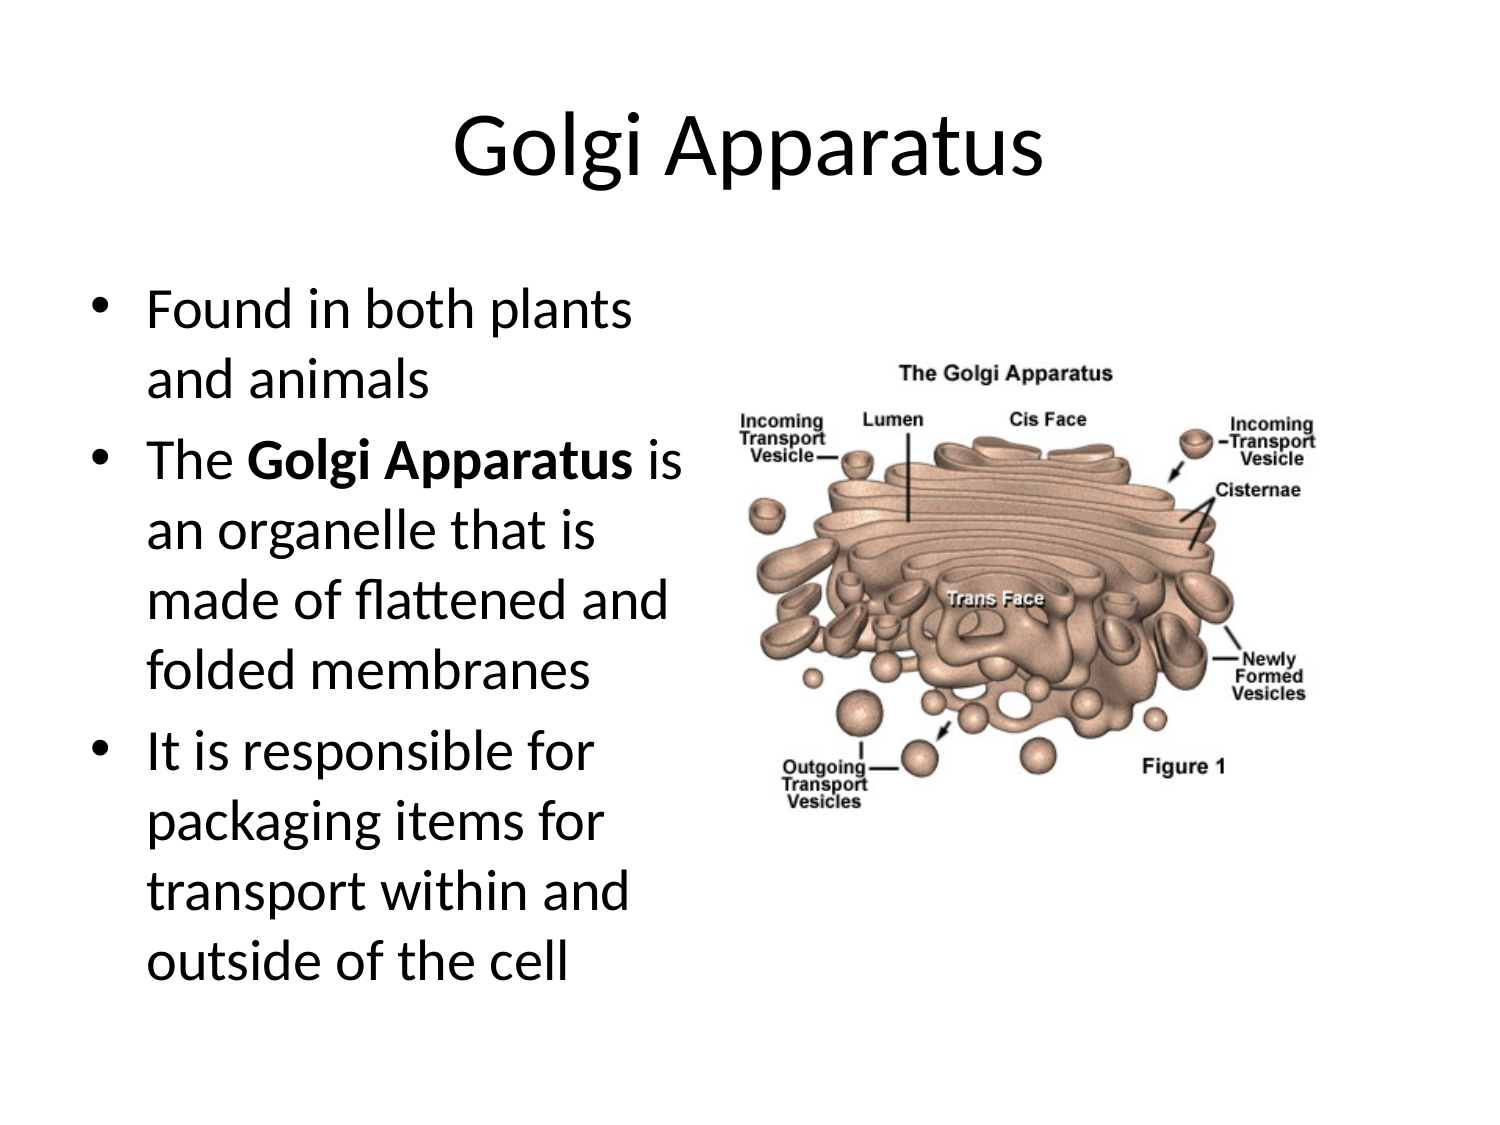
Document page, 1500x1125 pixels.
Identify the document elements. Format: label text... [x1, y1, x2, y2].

title Golgi Apparatus [75, 45, 1425, 233]
list Found in both plants and animals The Golgi Apparatus is an organelle that is made of flattened and folded membranes It is responsible for packaging items for transport within and outside of the cell [75, 262, 738, 1005]
picture [737, 362, 1321, 813]
